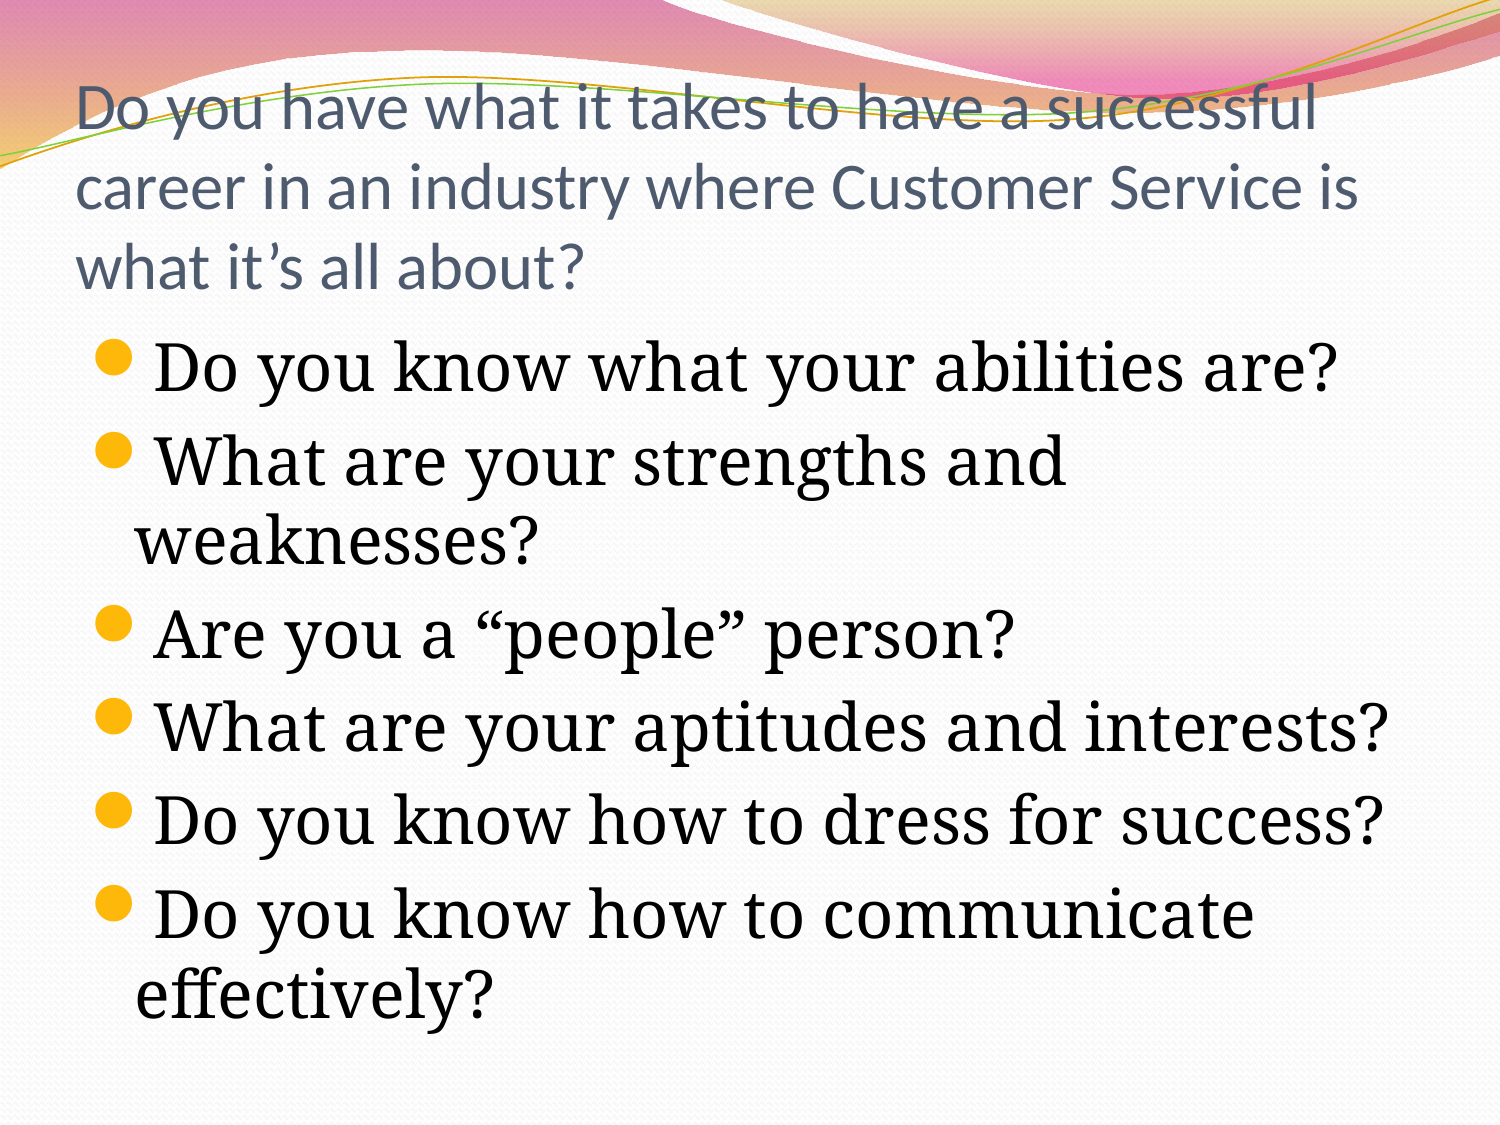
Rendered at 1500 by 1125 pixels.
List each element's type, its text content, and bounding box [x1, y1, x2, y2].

title Do you have what it takes to have a successful career in an industry where Customer Service is what it’s all about? [74, 62, 1426, 304]
list Do you know what your abilities are? What are your strengths and weaknesses? Are you a “people” person? What are your aptitudes and interests? Do you know how to dress for success? Do you know how to communicate effectively? [74, 317, 1426, 1038]
